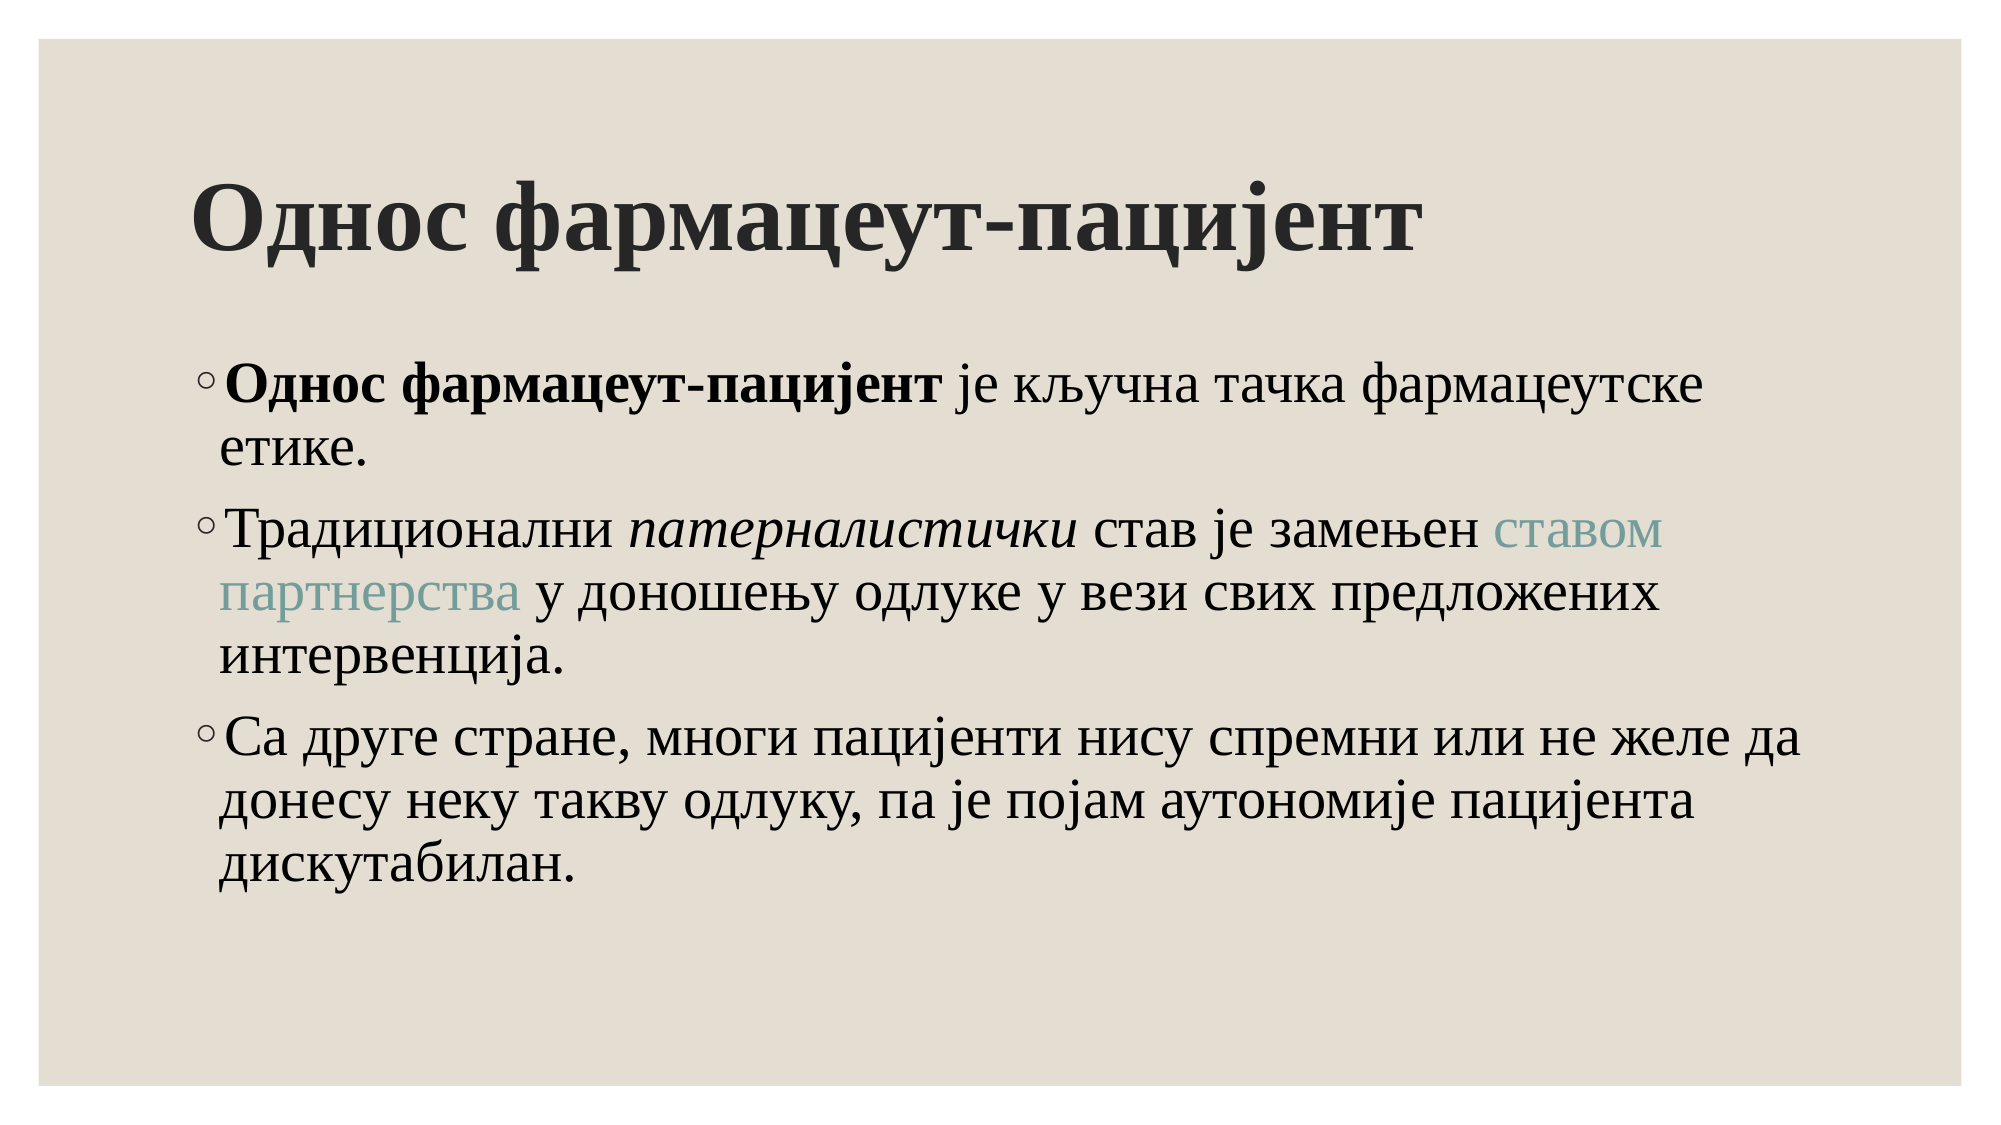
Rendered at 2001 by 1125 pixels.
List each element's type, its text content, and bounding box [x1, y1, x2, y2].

title Однос фармацеут-пацијент [174, 105, 1825, 331]
list Однос фармацеут-пацијент је кључна тачка фармацеутске етике. Традиционални патерналистички став је замењен ставом партнерства у доношењу одлуке у вези свих предложених интервенција. Са друге стране, многи пацијенти нису спремни или не желе да донесу неку такву одлуку, па је појам аутономије пацијента дискутабилан. [174, 345, 1825, 990]
